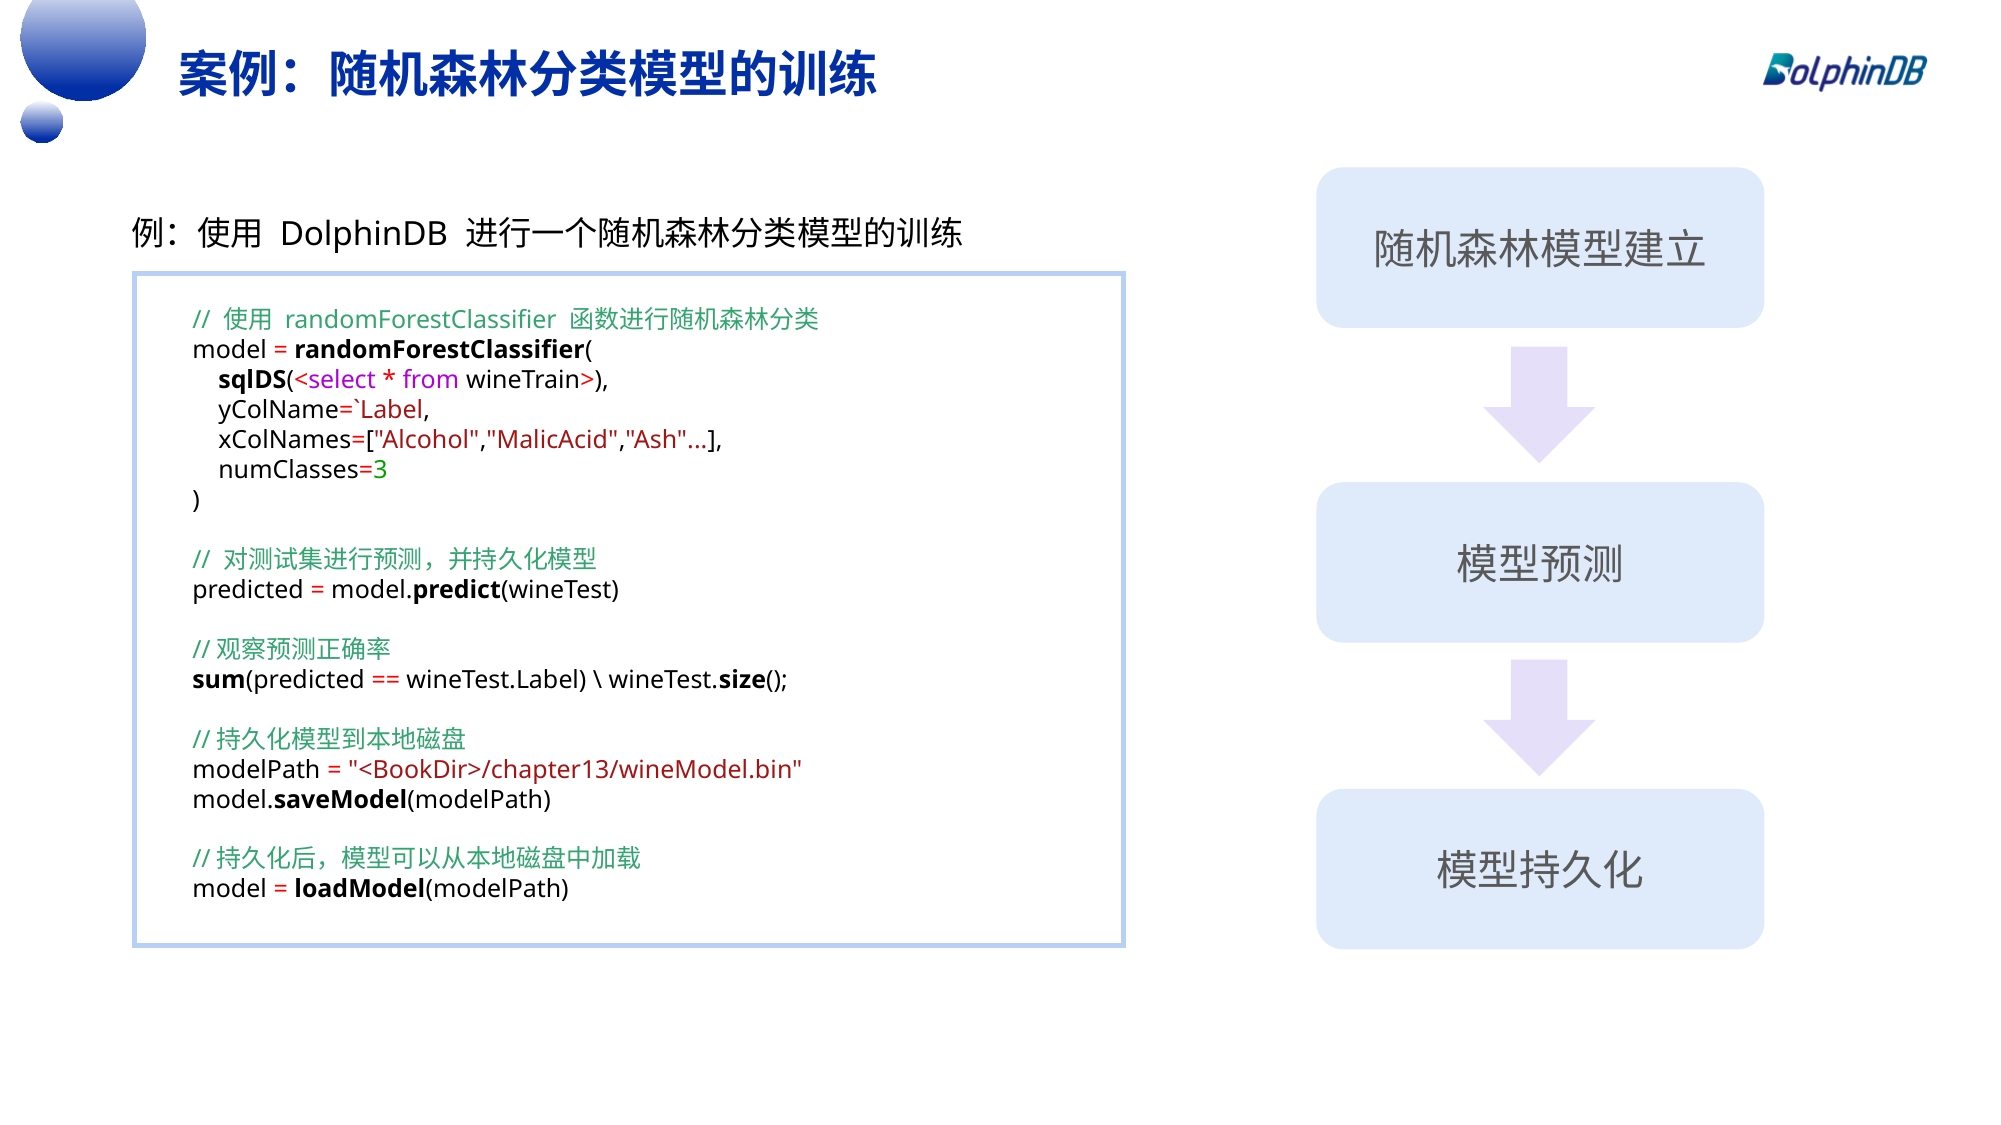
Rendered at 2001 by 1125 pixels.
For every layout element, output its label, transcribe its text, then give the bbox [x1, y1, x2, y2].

picture [1755, 47, 1929, 93]
text_box [1480, 345, 1599, 465]
text_box 例：使用 DolphinDB 进行一个随机森林分类模型的训练 [116, 205, 1171, 260]
text_box [133, 272, 1124, 946]
text_box [1480, 658, 1599, 778]
text_box 模型预测 [1315, 481, 1766, 644]
text_box [19, 99, 64, 144]
text_box 模型持久化 [1315, 787, 1766, 951]
text_box 随机森林模型建立 [1315, 166, 1766, 329]
text_box 案例：随机森林分类模型的训练 [163, 35, 1545, 110]
text_box [19, 0, 147, 102]
